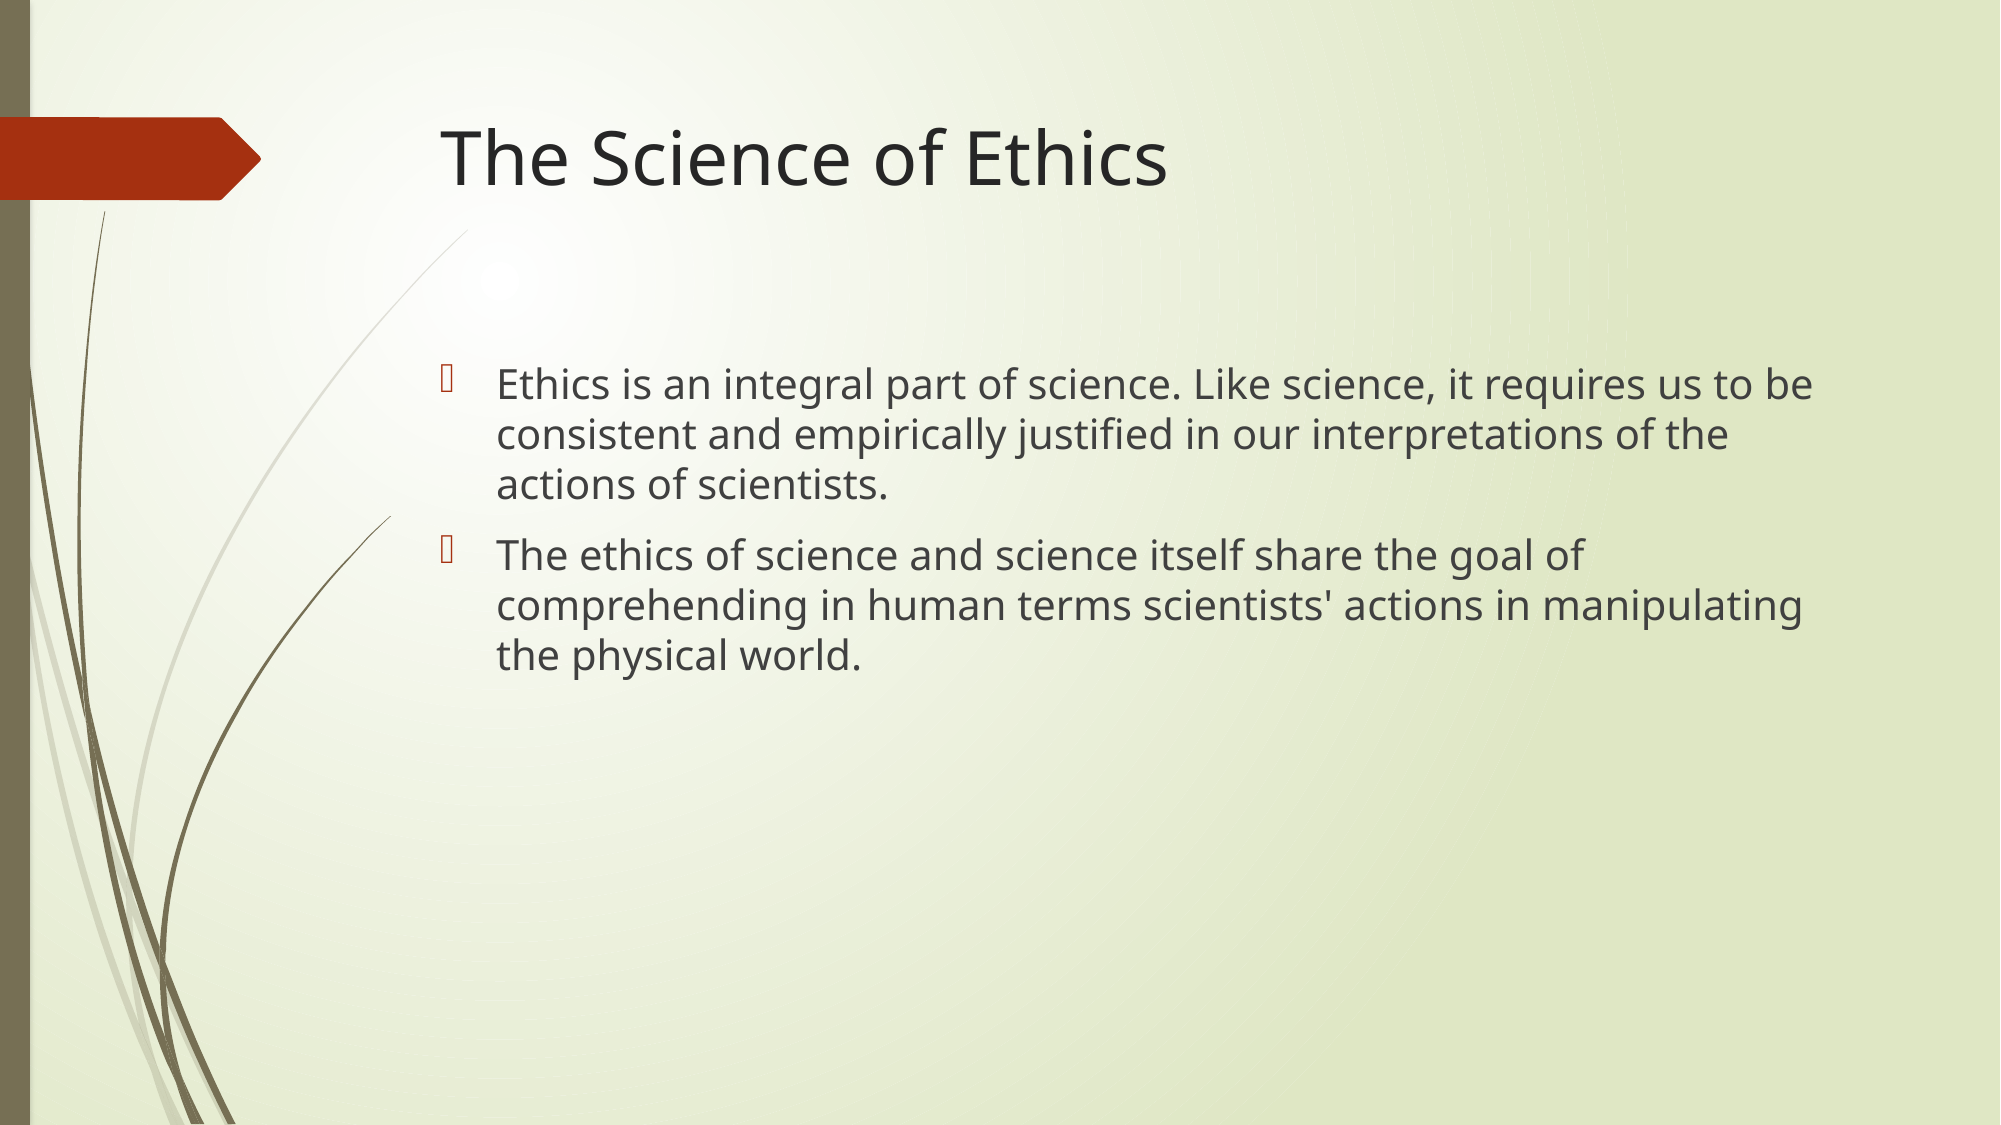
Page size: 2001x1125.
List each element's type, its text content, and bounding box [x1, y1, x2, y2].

title The Science of Ethics [425, 102, 1888, 313]
list Ethics is an integral part of science. Like science, it requires us to be consistent and empirically justified in our interpretations of the actions of scientists. The ethics of science and science itself share the goal of comprehending in human terms scientists' actions in manipulating the physical world. [424, 350, 1888, 970]
